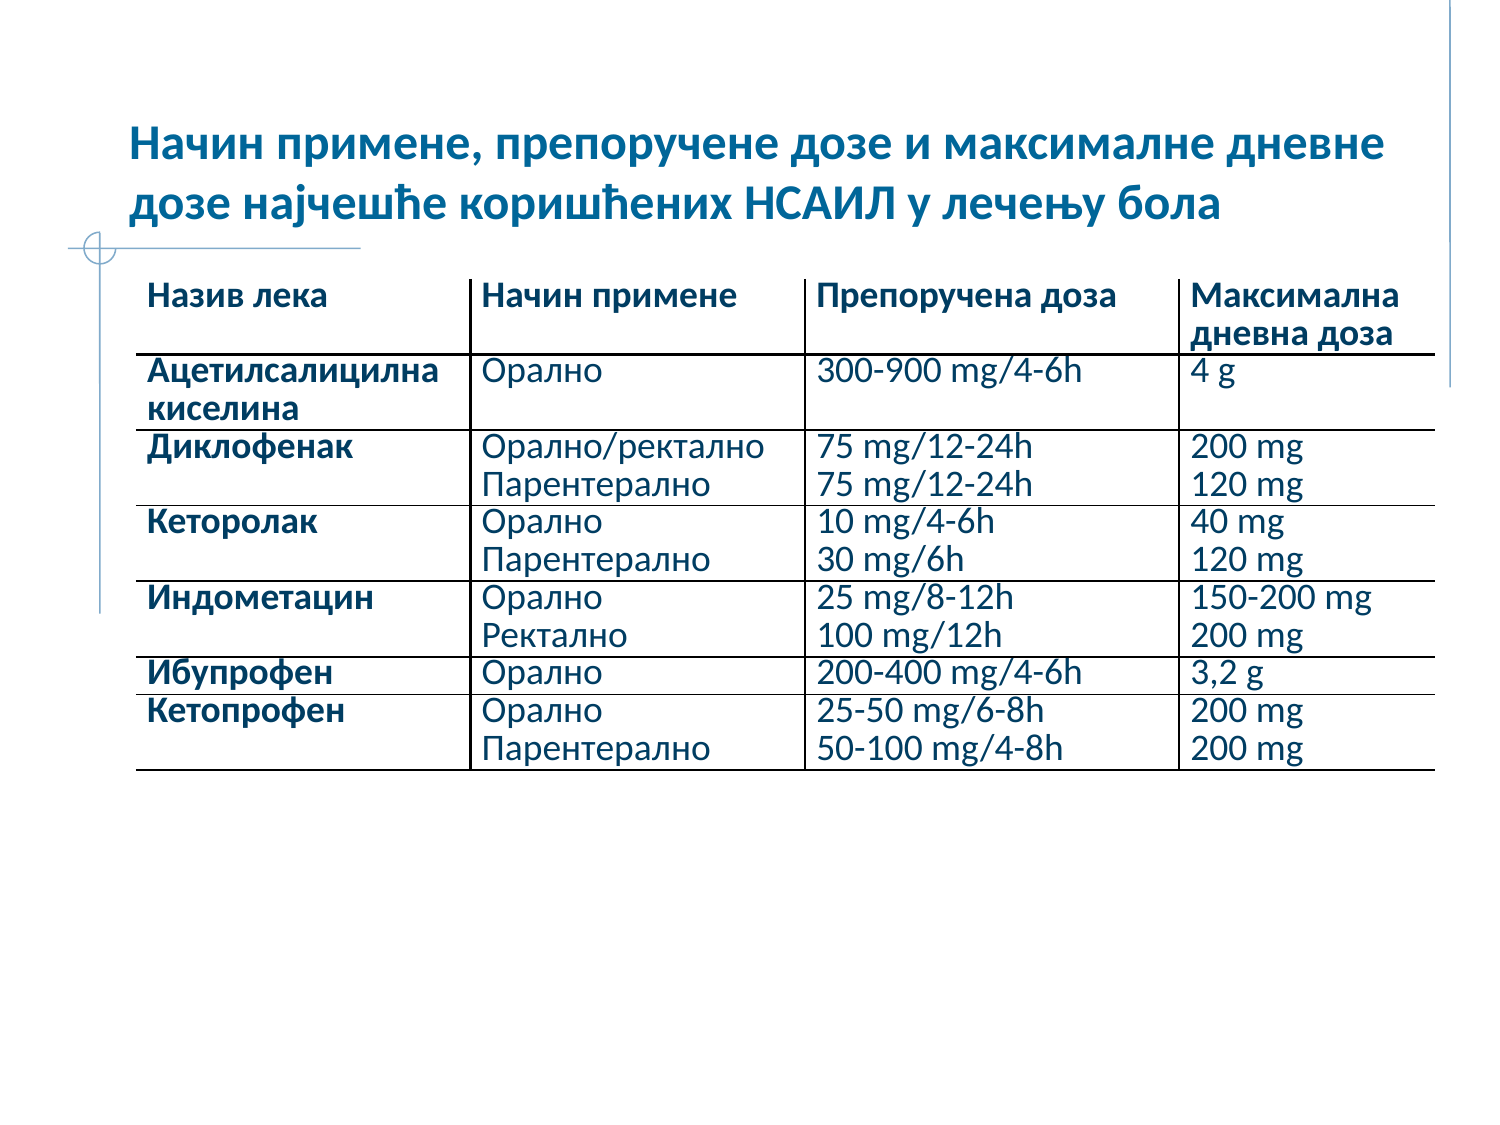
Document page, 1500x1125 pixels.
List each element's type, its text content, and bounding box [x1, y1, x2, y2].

table_cell 40 mg 120 mg [1180, 506, 1435, 580]
table_cell 75 mg/12-24h 75 mg/12-24h [806, 431, 1178, 505]
table_cell Орално [472, 658, 804, 694]
table_cell Индометацин [136, 582, 469, 656]
table_cell 200-400 mg/4-6h [806, 658, 1178, 694]
table_header Начин примене [472, 279, 804, 353]
table_cell Кетопрофен [136, 695, 469, 769]
title Начин примене, препоручене дозе и максималне дневне дозе најчешће коришћених НСАИЛ у лечењу бола [113, 49, 1436, 238]
table_cell Орално Парентерално [472, 695, 804, 769]
table_header Препоручена доза [806, 279, 1178, 353]
table_cell Орално Парентерално [472, 506, 804, 580]
table_cell Ацетилсалицилна киселина [136, 356, 469, 429]
table_cell Ибупрофен [136, 658, 469, 694]
table_cell 25 mg/8-12h 100 mg/12h [806, 582, 1178, 656]
table_cell Орално/ректално Парентерално [472, 431, 804, 505]
table_cell Кеторолак [136, 506, 469, 580]
table_cell 150-200 mg 200 mg [1180, 582, 1435, 656]
table_header Назив лека [136, 279, 469, 353]
table_cell 300-900 mg/4-6h [806, 356, 1178, 429]
table_cell Орално [472, 356, 804, 429]
table_cell 200 mg 120 mg [1180, 431, 1435, 505]
table_cell Орално Ректално [472, 582, 804, 656]
table_cell 200 mg 200 mg [1180, 695, 1435, 769]
table_cell Диклофенак [136, 431, 469, 505]
table_header Максимална дневна доза [1180, 279, 1435, 353]
table_cell 10 mg/4-6h 30 mg/6h [806, 506, 1178, 580]
table_cell 3,2 g [1180, 658, 1435, 694]
table_cell 25-50 mg/6-8h 50-100 mg/4-8h [806, 695, 1178, 769]
table_cell 4 g [1180, 356, 1435, 429]
